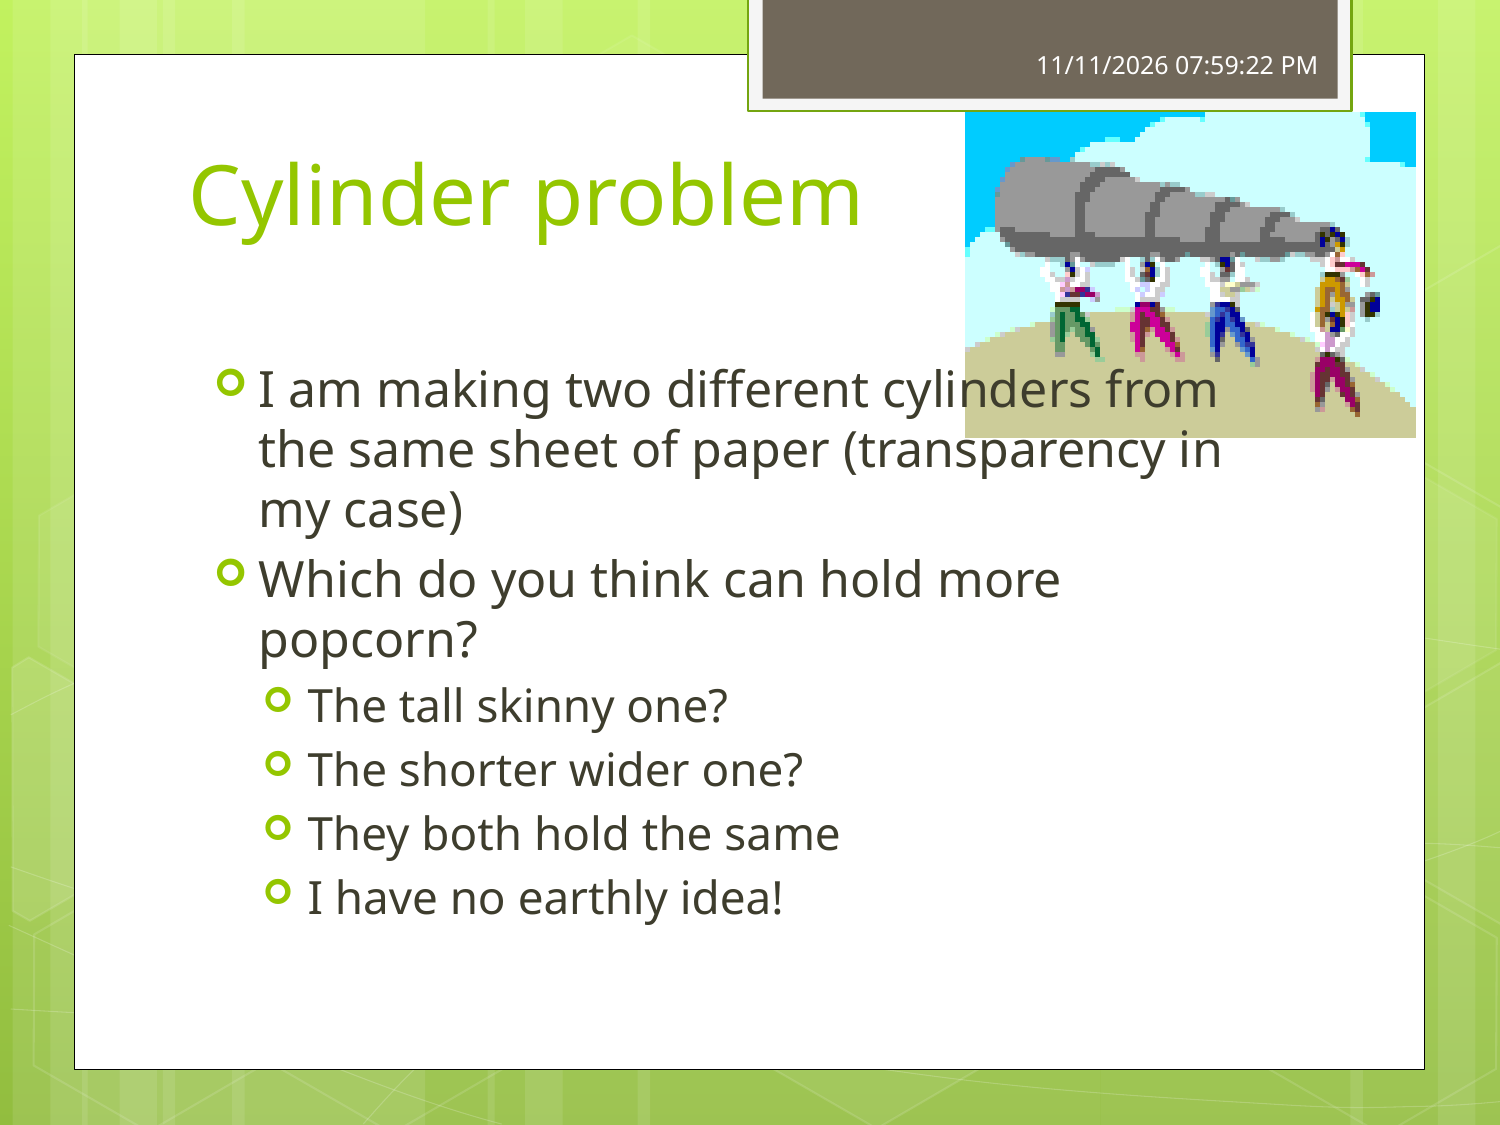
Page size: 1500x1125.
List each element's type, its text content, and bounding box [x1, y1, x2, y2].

picture [965, 112, 1416, 438]
list I am making two different cylinders from the same sheet of paper (transparency in my case) Which do you think can hold more popcorn? The tall skinny one? The shorter wider one? They both hold the same I have no earthly idea! [187, 350, 1300, 1025]
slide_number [983, 36, 1334, 97]
title Cylinder problem [173, 62, 1327, 250]
